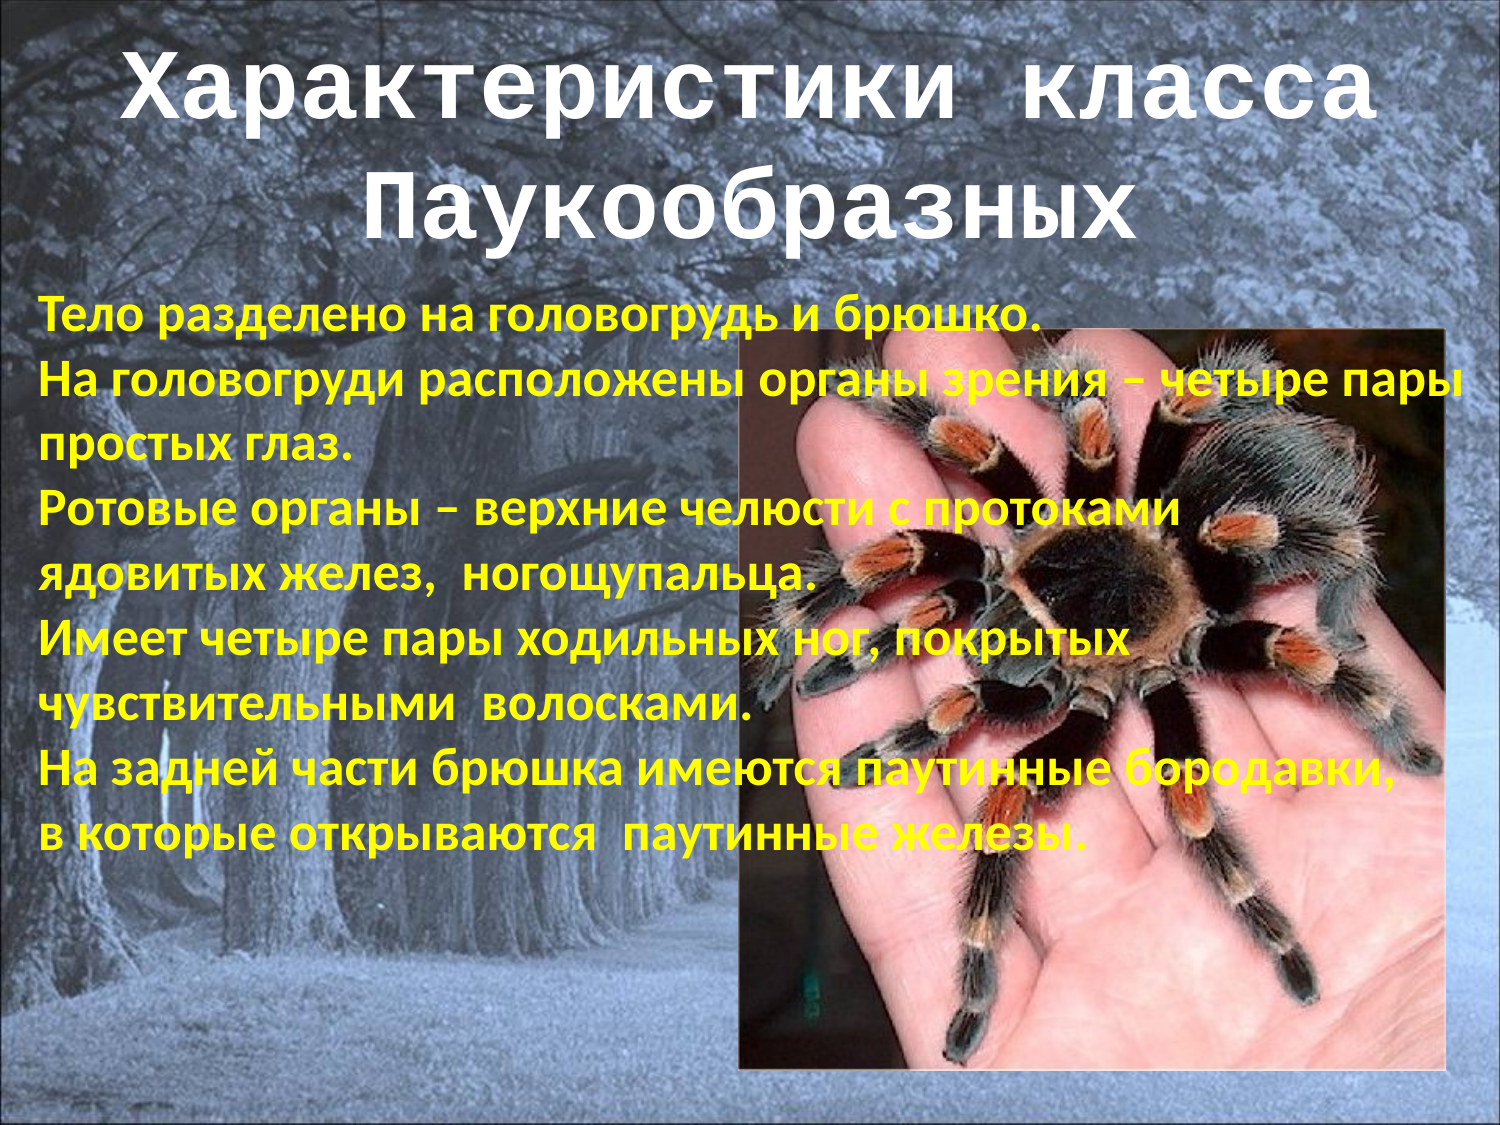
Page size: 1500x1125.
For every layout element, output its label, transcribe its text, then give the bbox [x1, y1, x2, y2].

picture [0, 0, 1500, 1125]
title Характеристики класса Паукообразных [74, 44, 1426, 233]
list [737, 327, 1446, 1071]
text_box Тело разделено на головогрудь и брюшко. На головогруди расположены органы зрения – четыре пары простых глаз. Ротовые органы – верхние челюсти с протоками ядовитых желез, ногощупальца. Имеет четыре пары ходильных ног, покрытых чувствительными волосками. На задней части брюшка имеются паутинные бородавки, в которые открываются паутинные железы. [23, 269, 1494, 869]
